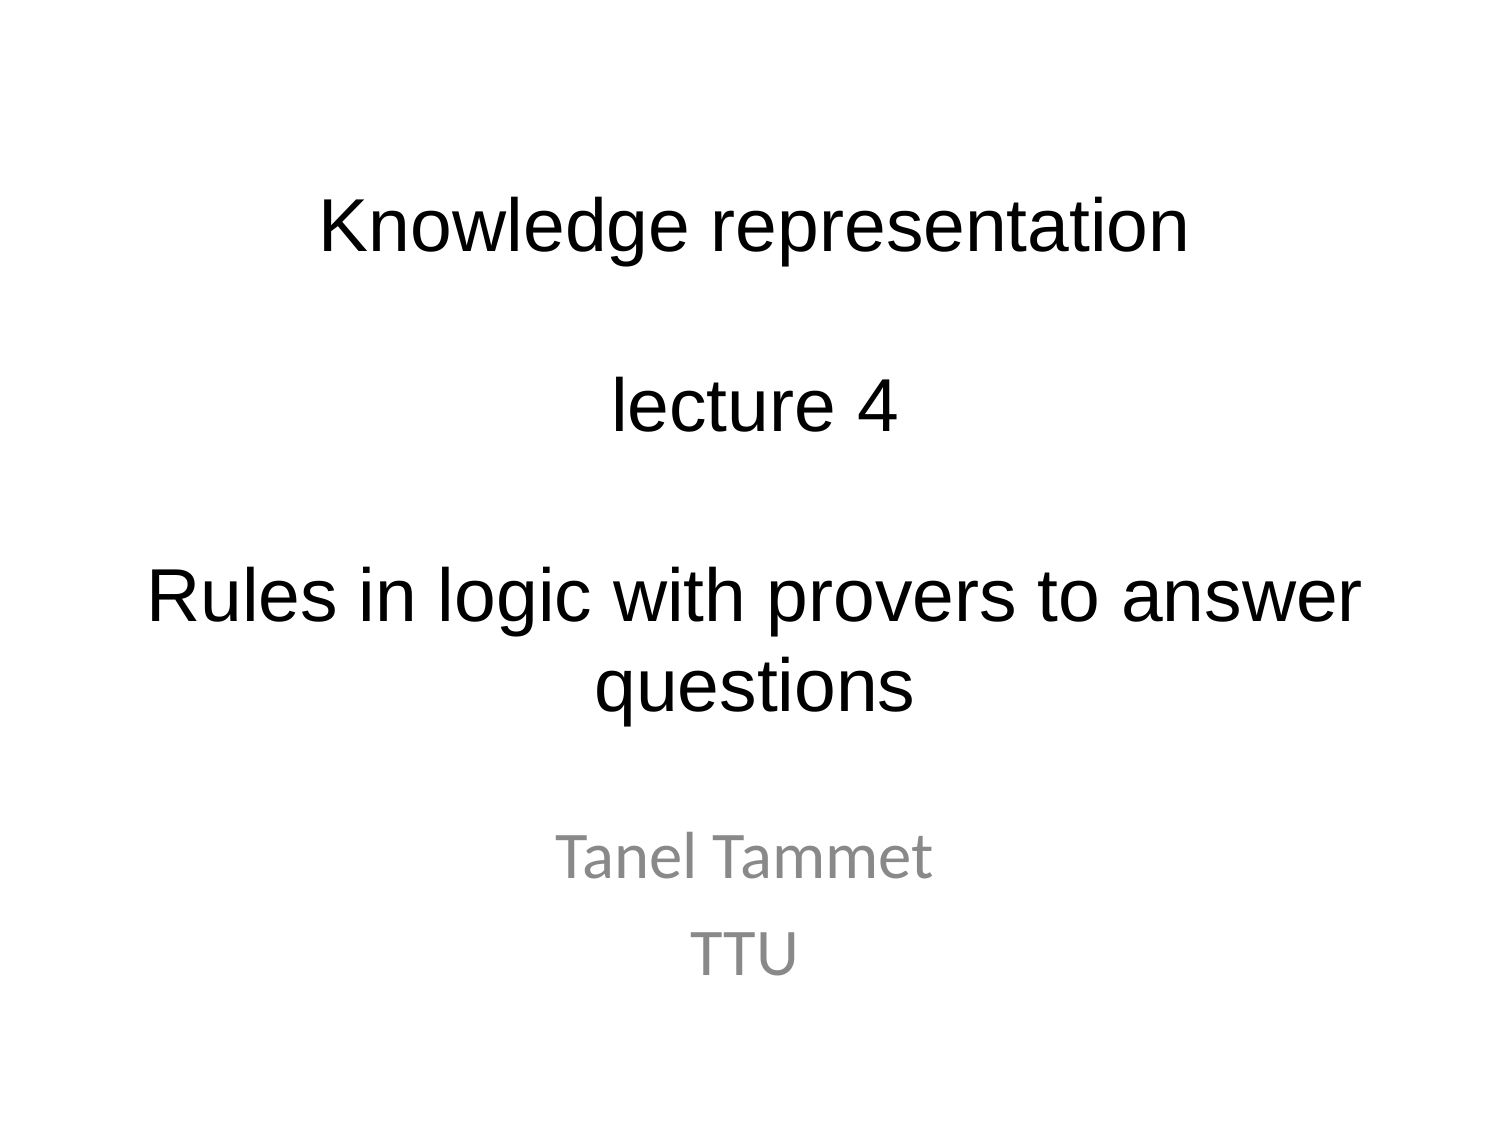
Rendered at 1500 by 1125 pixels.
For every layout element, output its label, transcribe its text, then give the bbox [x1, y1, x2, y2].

text_box Knowledge representation lecture 4 Rules in logic with provers to answer questions [118, 147, 1392, 776]
text_box Tanel Tammet TTU [219, 804, 1270, 1093]
